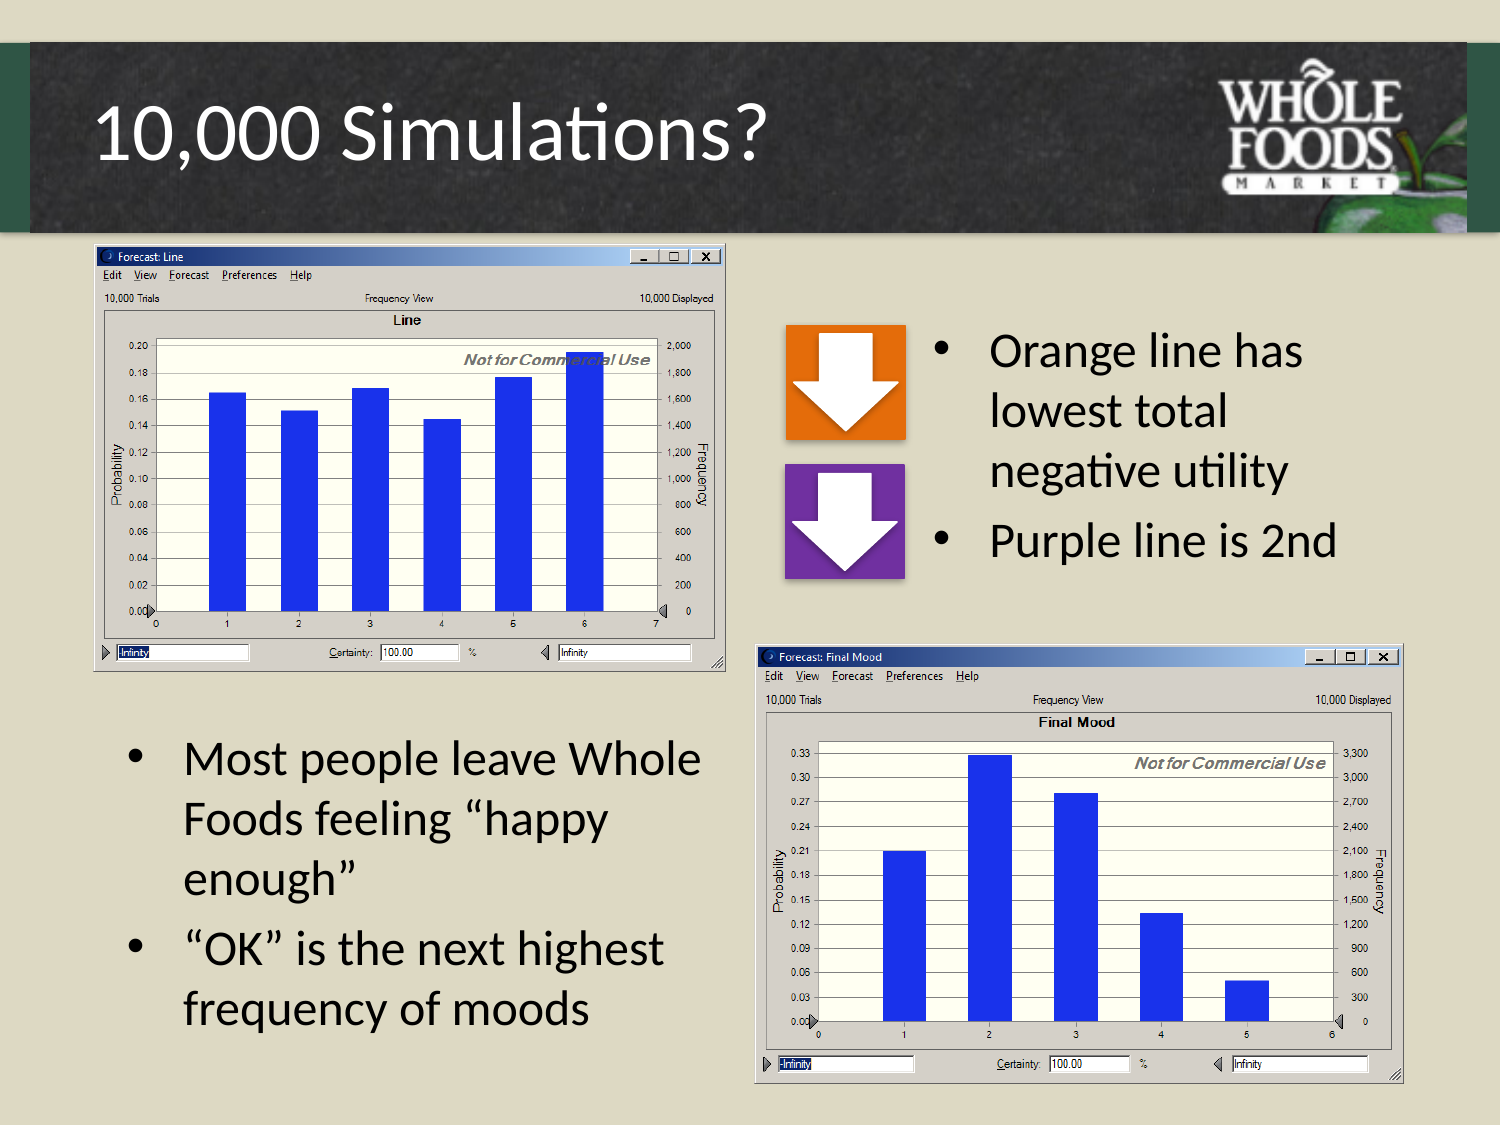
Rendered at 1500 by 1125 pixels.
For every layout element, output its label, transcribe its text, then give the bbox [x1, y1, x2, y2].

picture [93, 243, 726, 673]
text_box 10,000 Simulations? [74, 62, 1425, 192]
text_box [792, 333, 899, 432]
text_box Most people leave Whole Foods feeling “happy enough” “OK” is the next highest frequency of moods [111, 718, 725, 1052]
text_box [785, 464, 905, 579]
text_box [786, 325, 906, 440]
picture [754, 643, 1405, 1085]
text_box [792, 472, 898, 571]
list Orange line has lowest total negative utility Purple line is 2nd [918, 309, 1377, 612]
picture [30, 42, 1467, 233]
